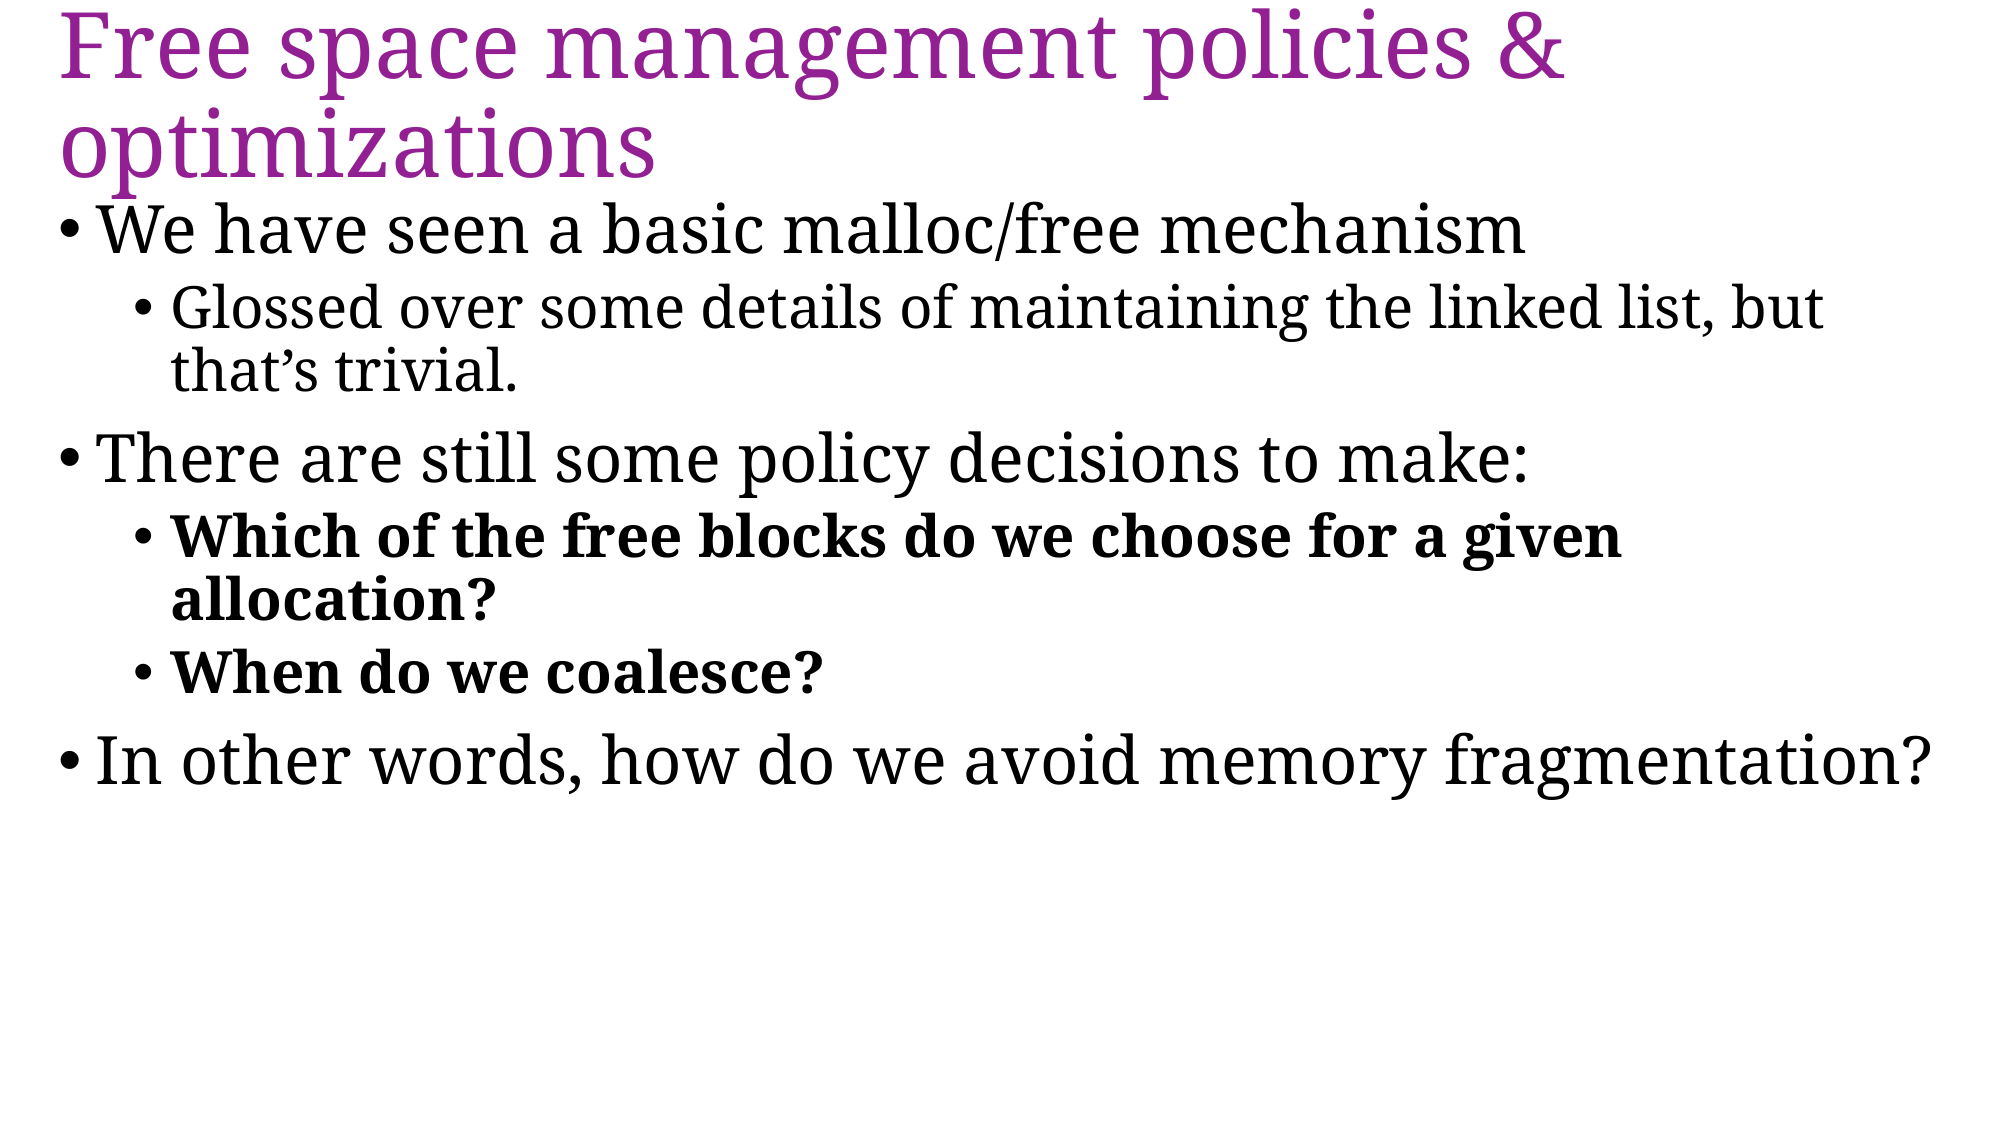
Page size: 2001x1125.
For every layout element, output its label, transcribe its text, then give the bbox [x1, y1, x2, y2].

title Free space management policies & optimizations [43, 25, 1953, 171]
list We have seen a basic malloc/free mechanism Glossed over some details of maintaining the linked list, but that’s trivial. There are still some policy decisions to make: Which of the free blocks do we choose for a given allocation? When do we coalesce? In other words, how do we avoid memory fragmentation? [43, 188, 1953, 1106]
